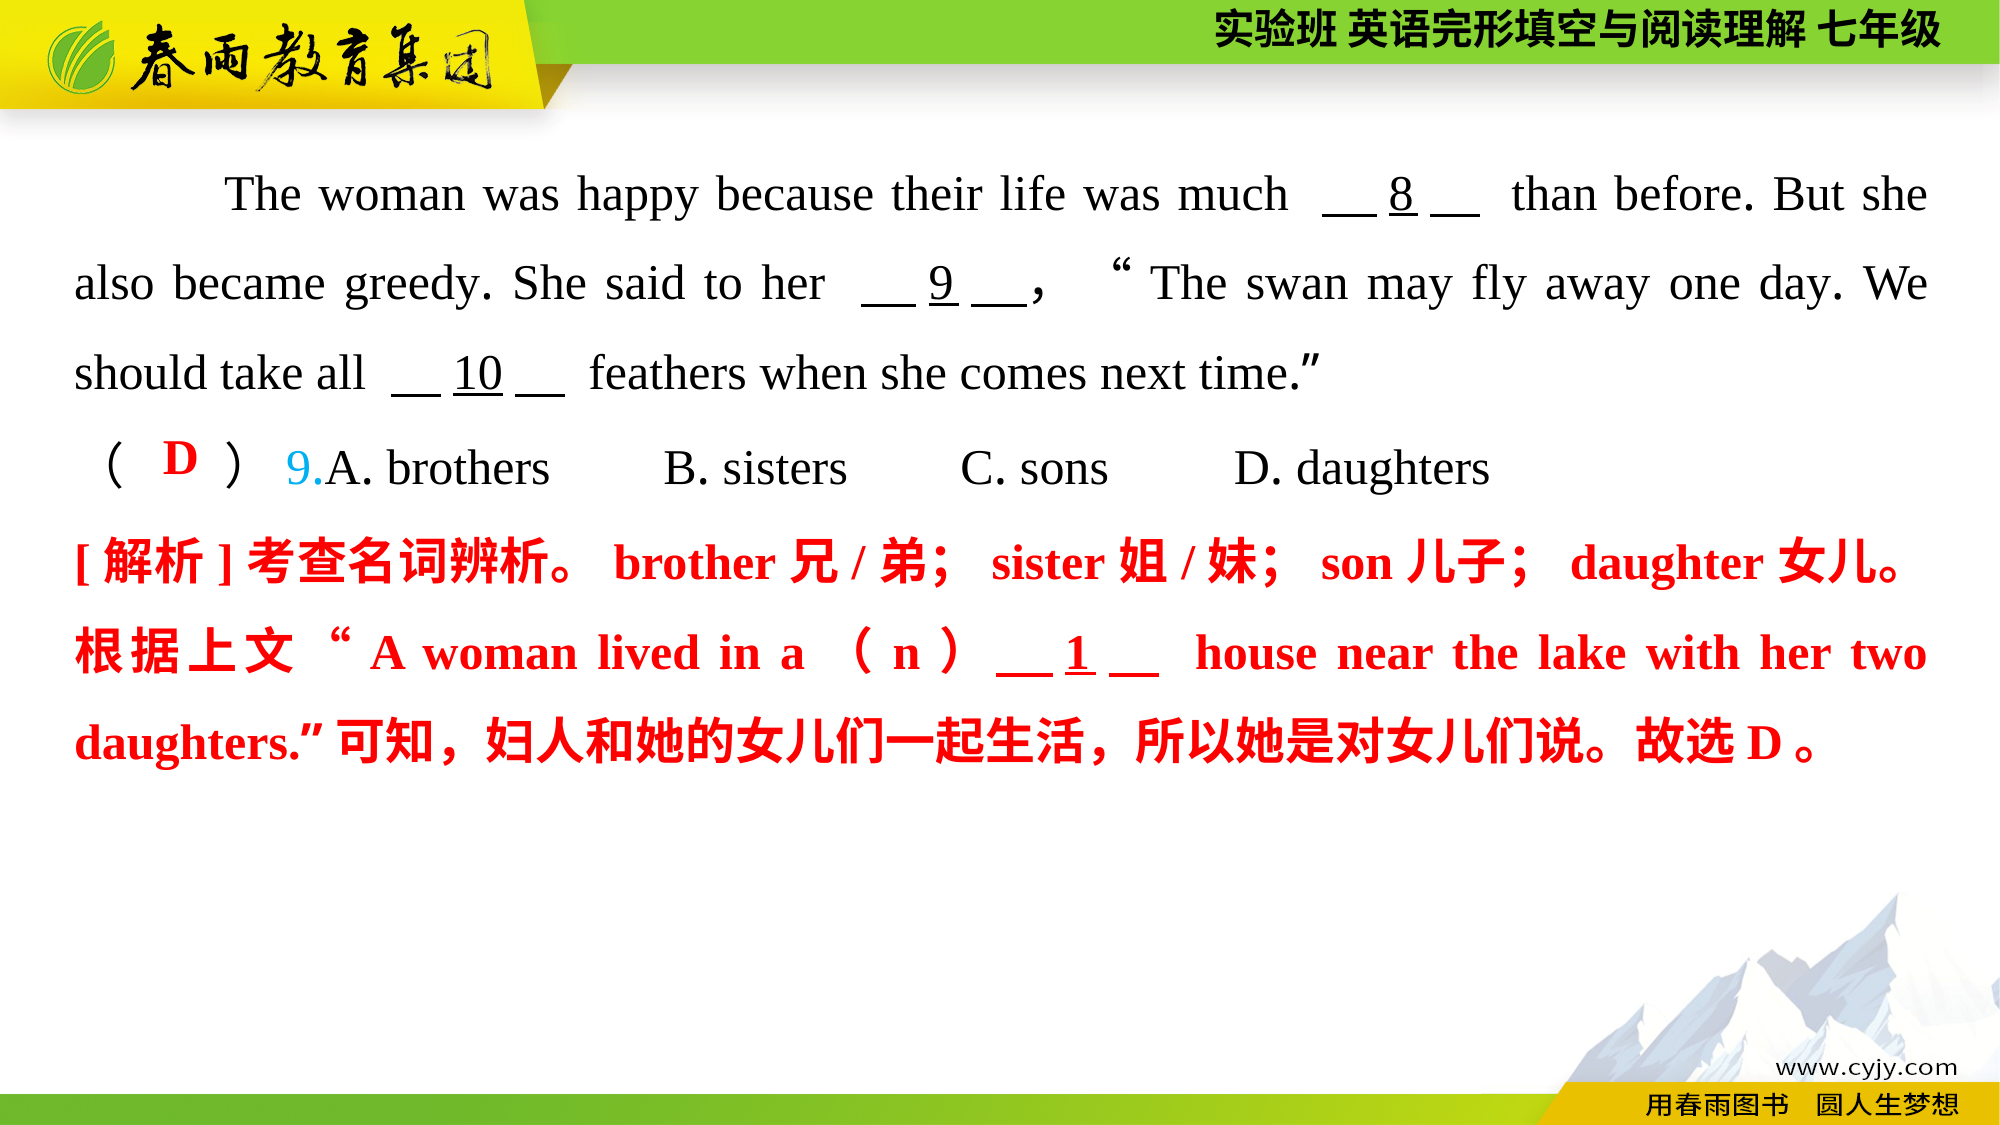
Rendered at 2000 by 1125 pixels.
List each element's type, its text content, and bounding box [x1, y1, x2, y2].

text_box [解析]考查名词辨析。brother兄/弟；sister姐/妹；son儿子；daughter女儿。根据上文“A woman lived in a（n） 1 house near the lake with her two daughters.”可知，妇人和她的女儿们一起生活，所以她是对女儿们说。故选D。 [59, 491, 1944, 777]
picture [0, 0, 2000, 1125]
text_box （ ）9.A. brothers B. sisters C. sons D. daughters [59, 396, 1944, 491]
list The woman was happy because their life was much 8 than before. But she also became greedy. She said to her 9 ，“The swan may fly away one day. We should take all 10 feathers when she comes next time.” [59, 122, 1944, 396]
text_box D [148, 417, 214, 493]
